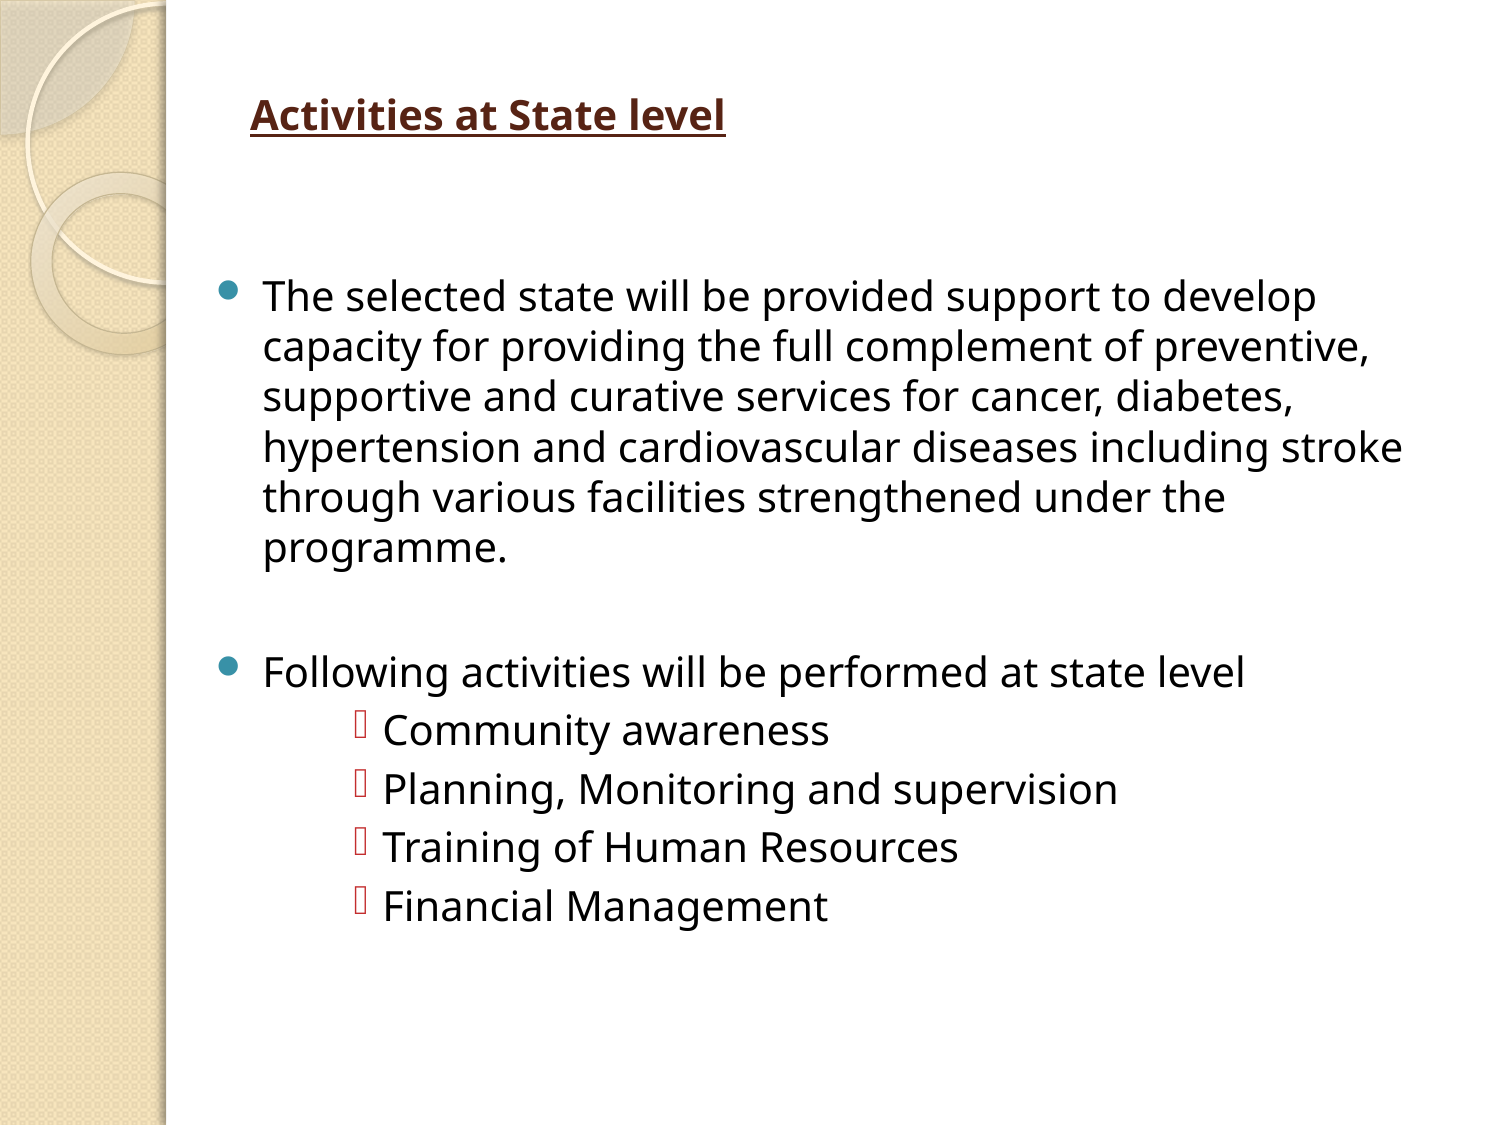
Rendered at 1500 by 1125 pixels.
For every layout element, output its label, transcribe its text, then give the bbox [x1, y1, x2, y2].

list The selected state will be provided support to develop capacity for providing the full complement of preventive, supportive and curative services for cancer, diabetes, hypertension and cardiovascular diseases including stroke through various facilities strengthened under the programme. Following activities will be performed at state level Community awareness Planning, Monitoring and supervision Training of Human Resources Financial Management [187, 200, 1425, 1005]
title Activities at State level [235, 45, 1466, 233]
